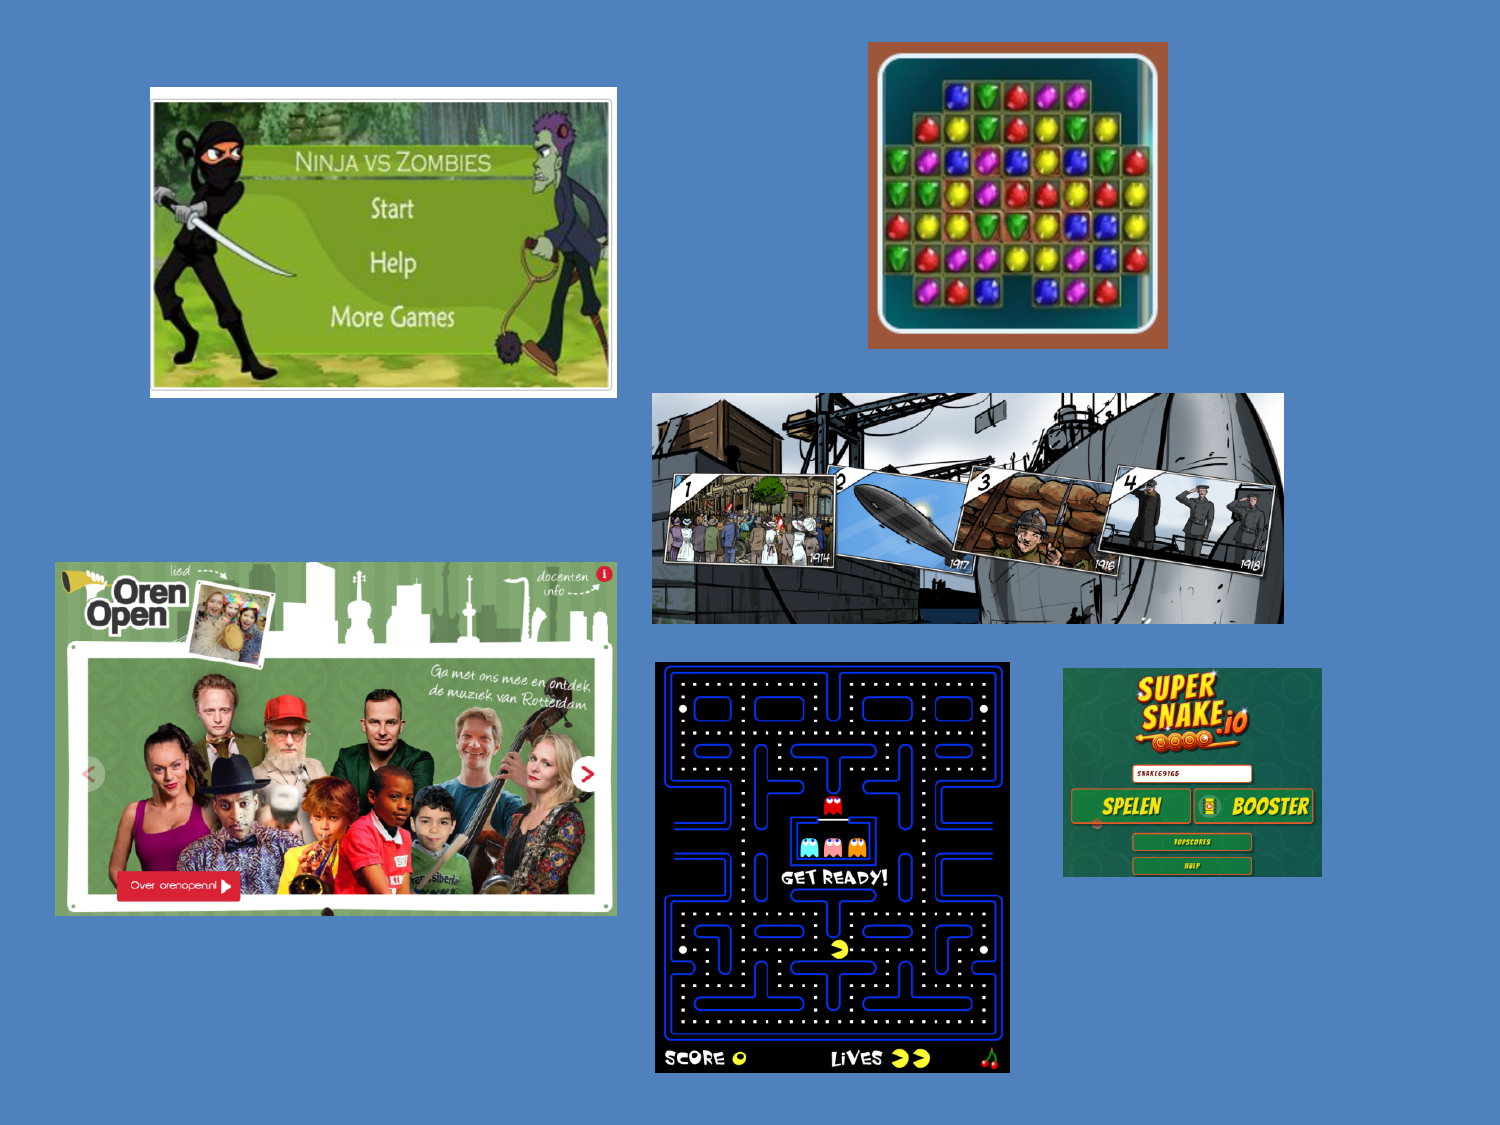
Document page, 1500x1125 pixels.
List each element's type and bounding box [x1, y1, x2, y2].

picture [149, 86, 617, 398]
picture [55, 562, 617, 916]
picture [651, 393, 1284, 624]
picture [654, 662, 1010, 1074]
picture [1063, 668, 1322, 877]
picture [867, 41, 1169, 349]
